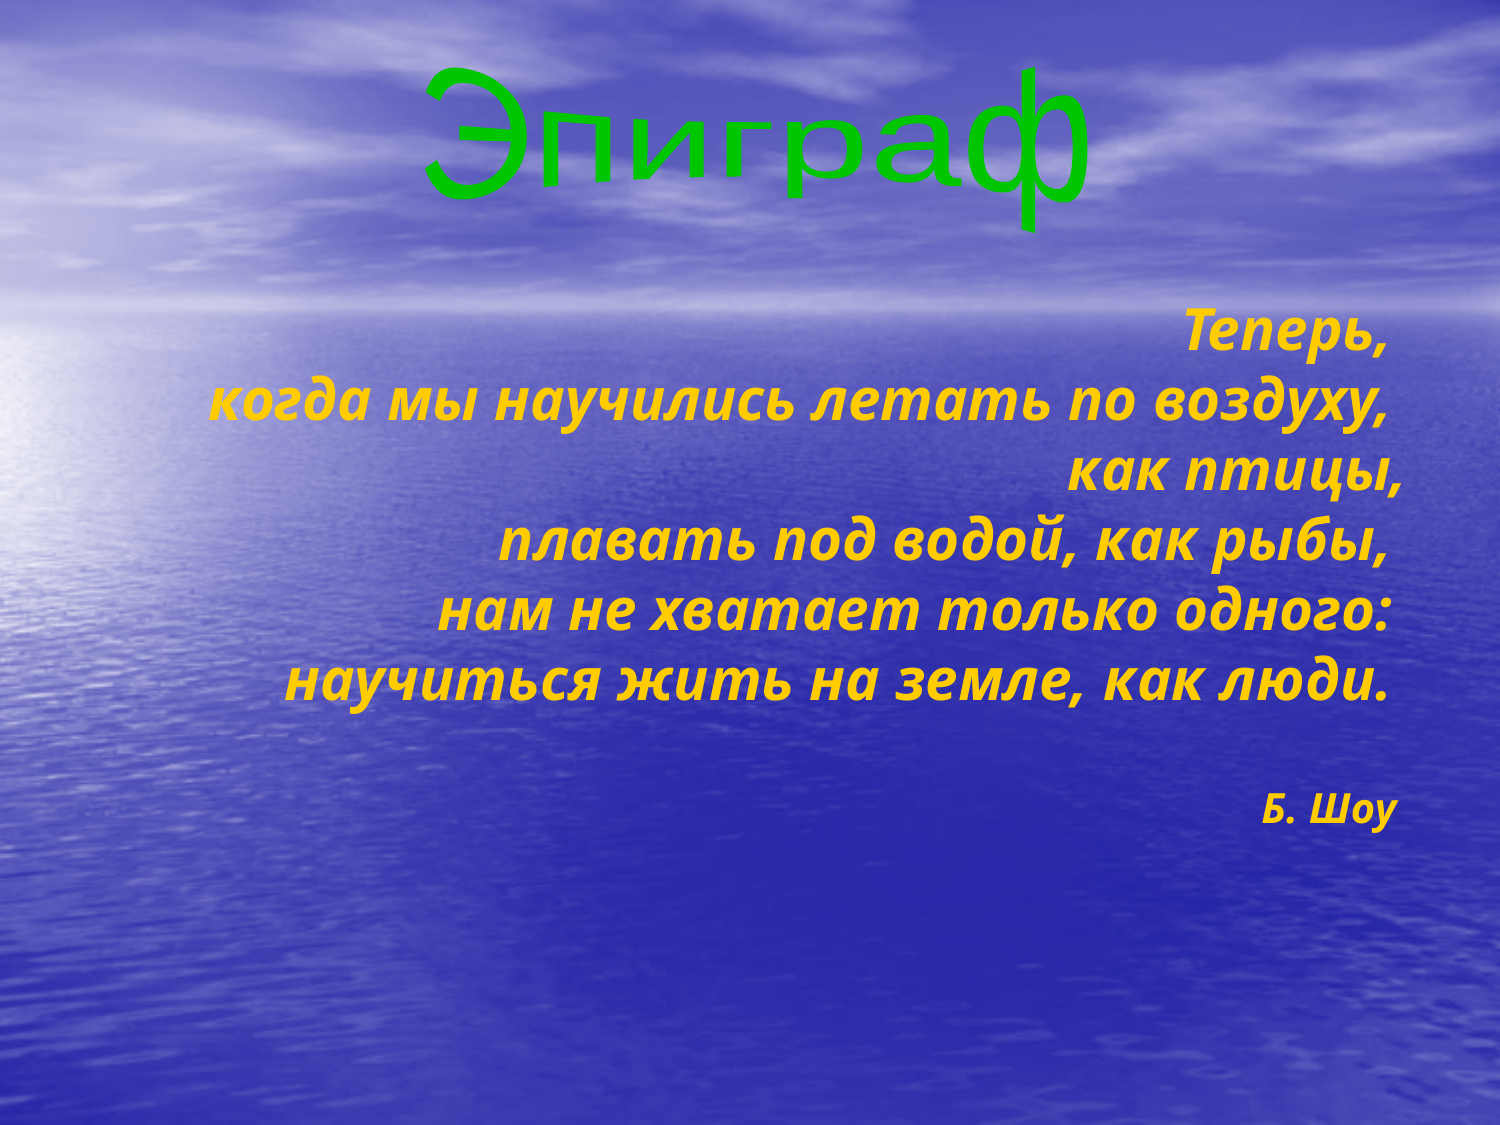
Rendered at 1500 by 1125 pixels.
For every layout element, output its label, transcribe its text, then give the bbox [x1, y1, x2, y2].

text_box Теперь, когда мы научились летать по воздуху, как птицы, плавать под водой, как рыбы, нам не хватает только одного: научиться жить на земле, как люди. Б. Шоу [193, 284, 1423, 840]
